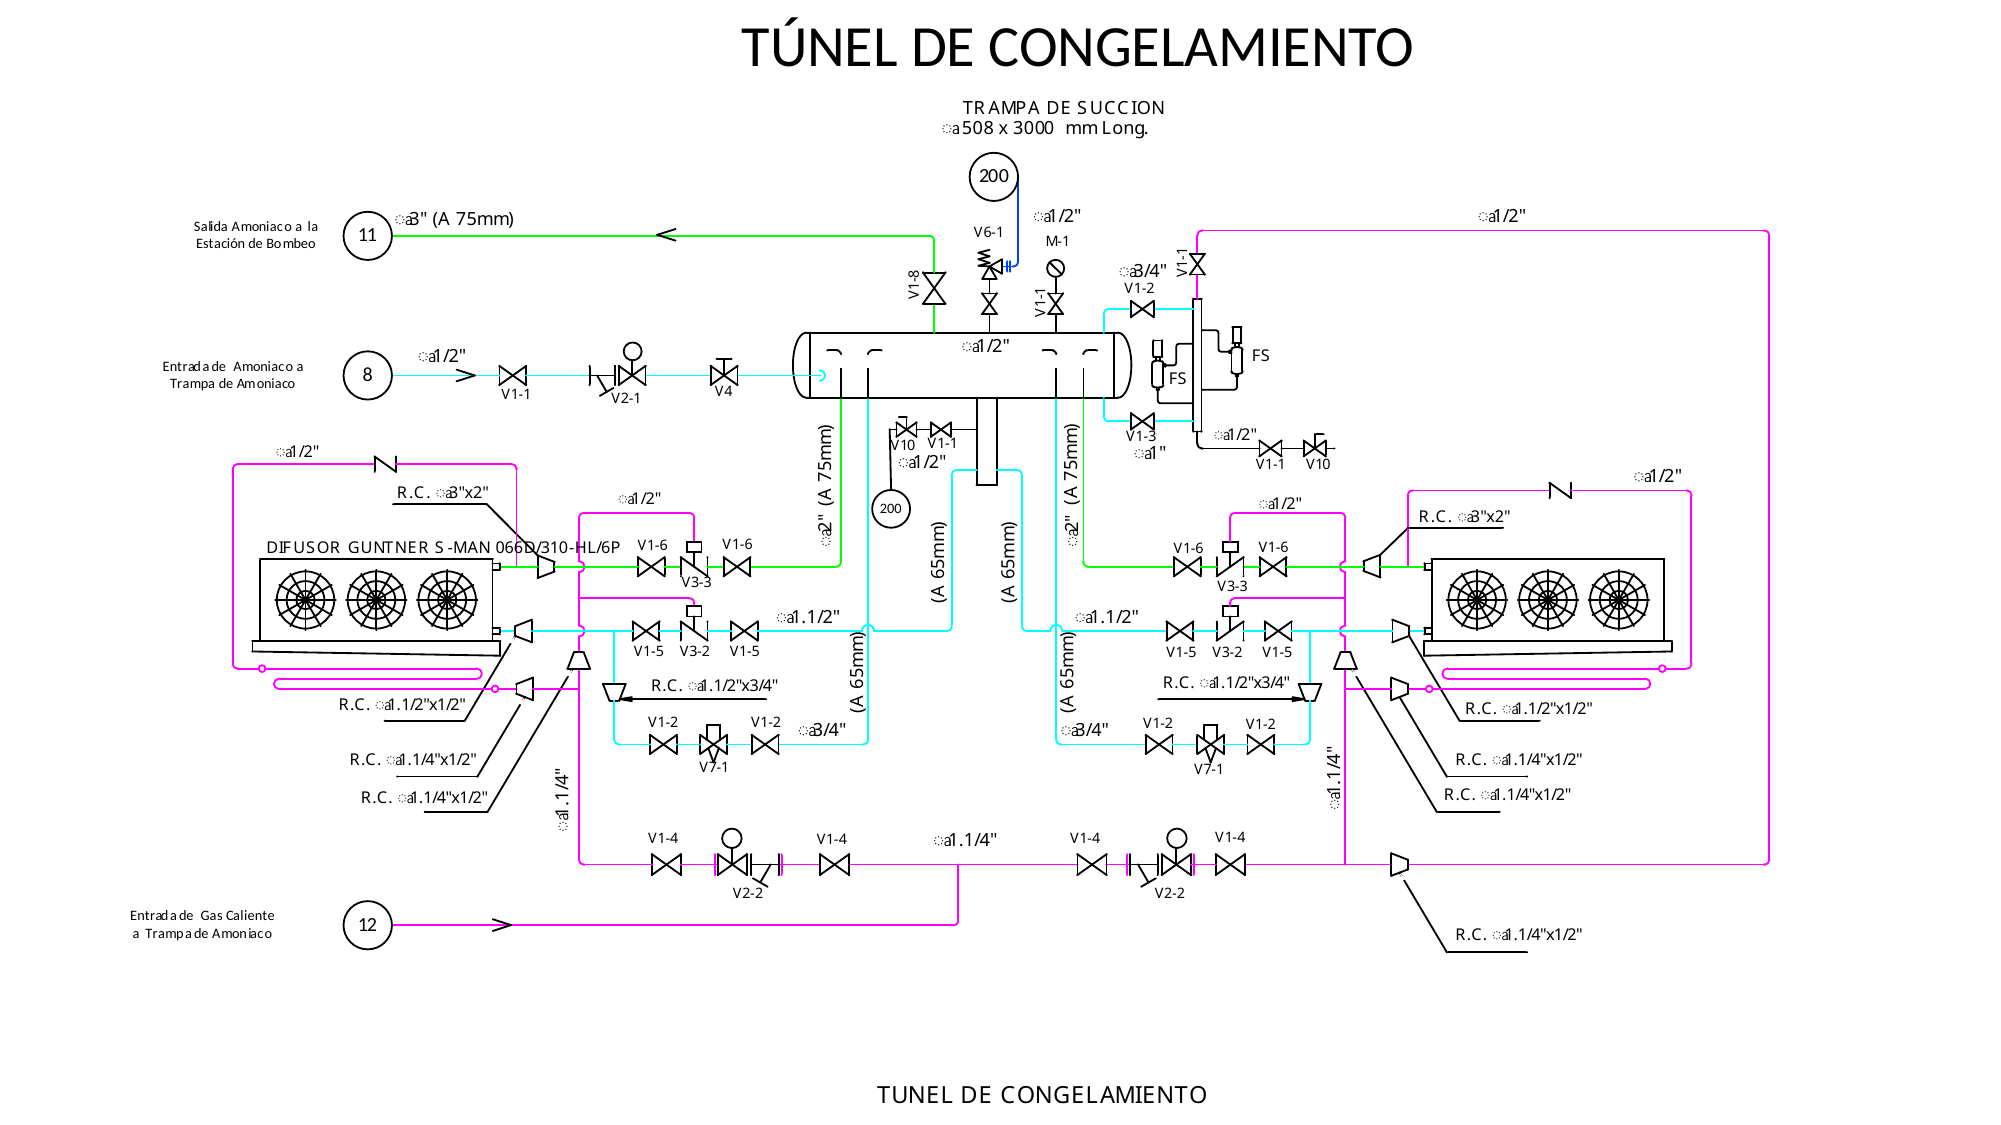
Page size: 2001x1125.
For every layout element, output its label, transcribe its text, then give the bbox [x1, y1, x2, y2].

picture [120, 86, 1771, 1122]
text_box TÚNEL DE CONGELAMIENTO [727, 0, 1794, 86]
